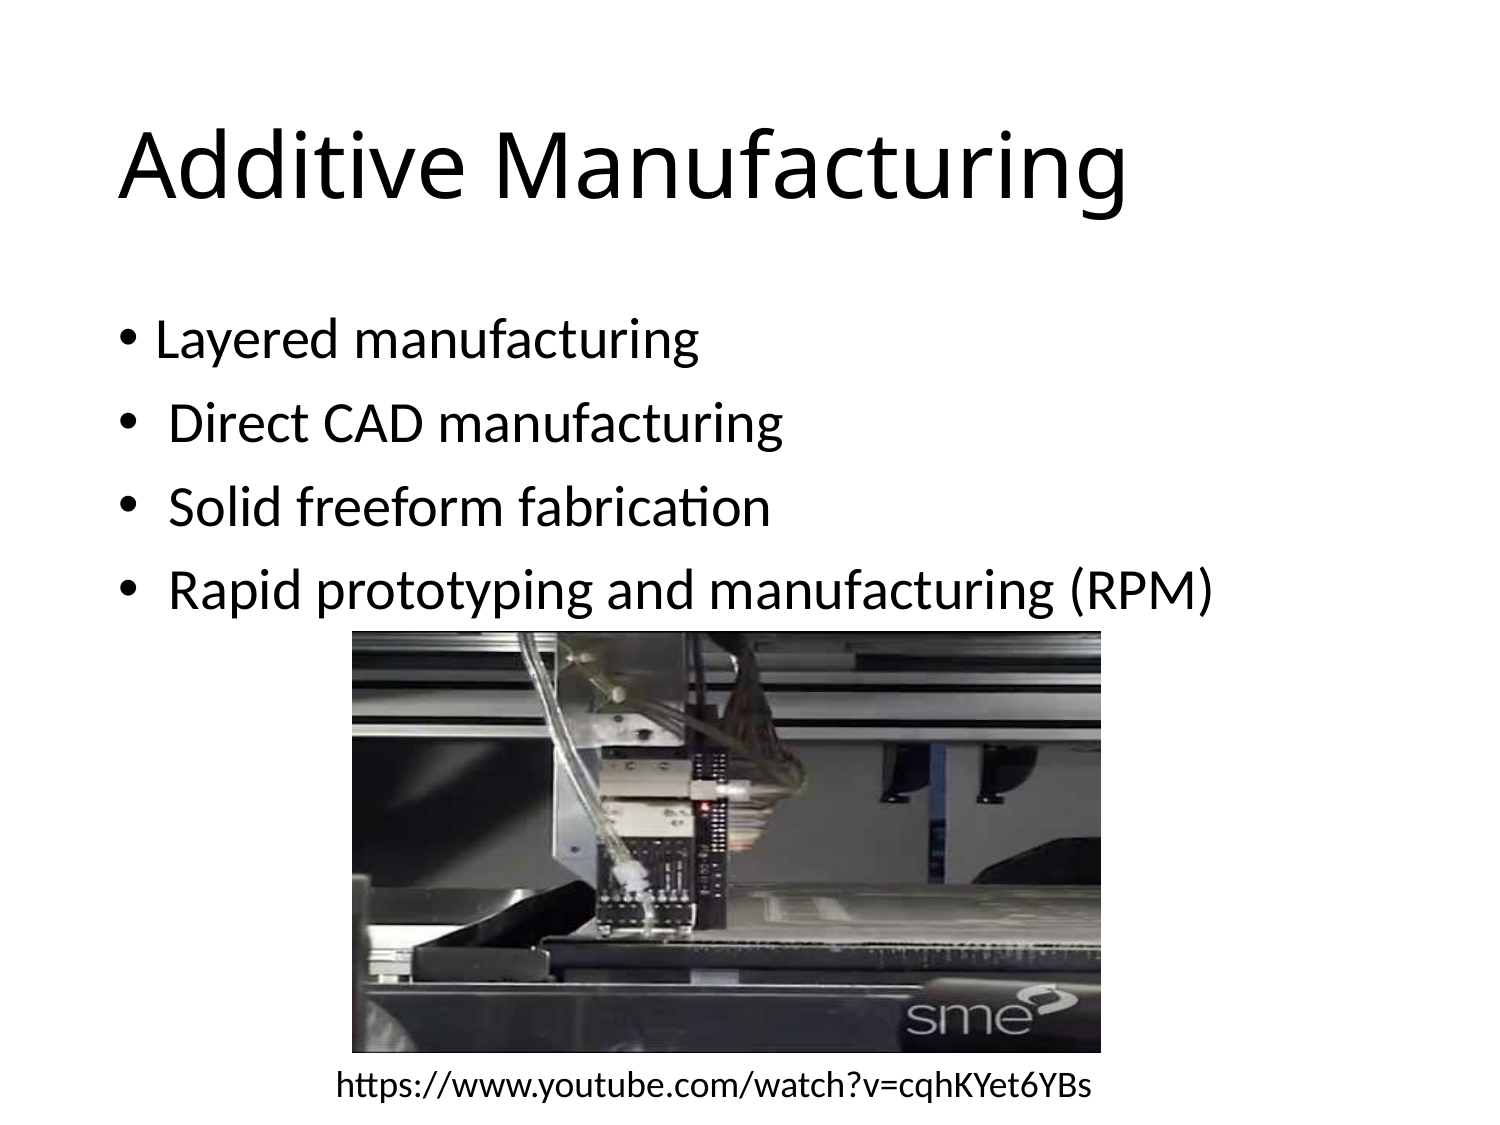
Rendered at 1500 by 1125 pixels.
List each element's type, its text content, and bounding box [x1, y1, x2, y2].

list Layered manufacturing Direct CAD manufacturing Solid freeform fabrication Rapid prototyping and manufacturing (RPM) [103, 300, 1397, 1015]
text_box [351, 631, 1102, 1053]
text_box https://www.youtube.com/watch?v=cqhKYet6YBs [320, 1052, 1160, 1113]
title Additive Manufacturing [103, 59, 1397, 278]
